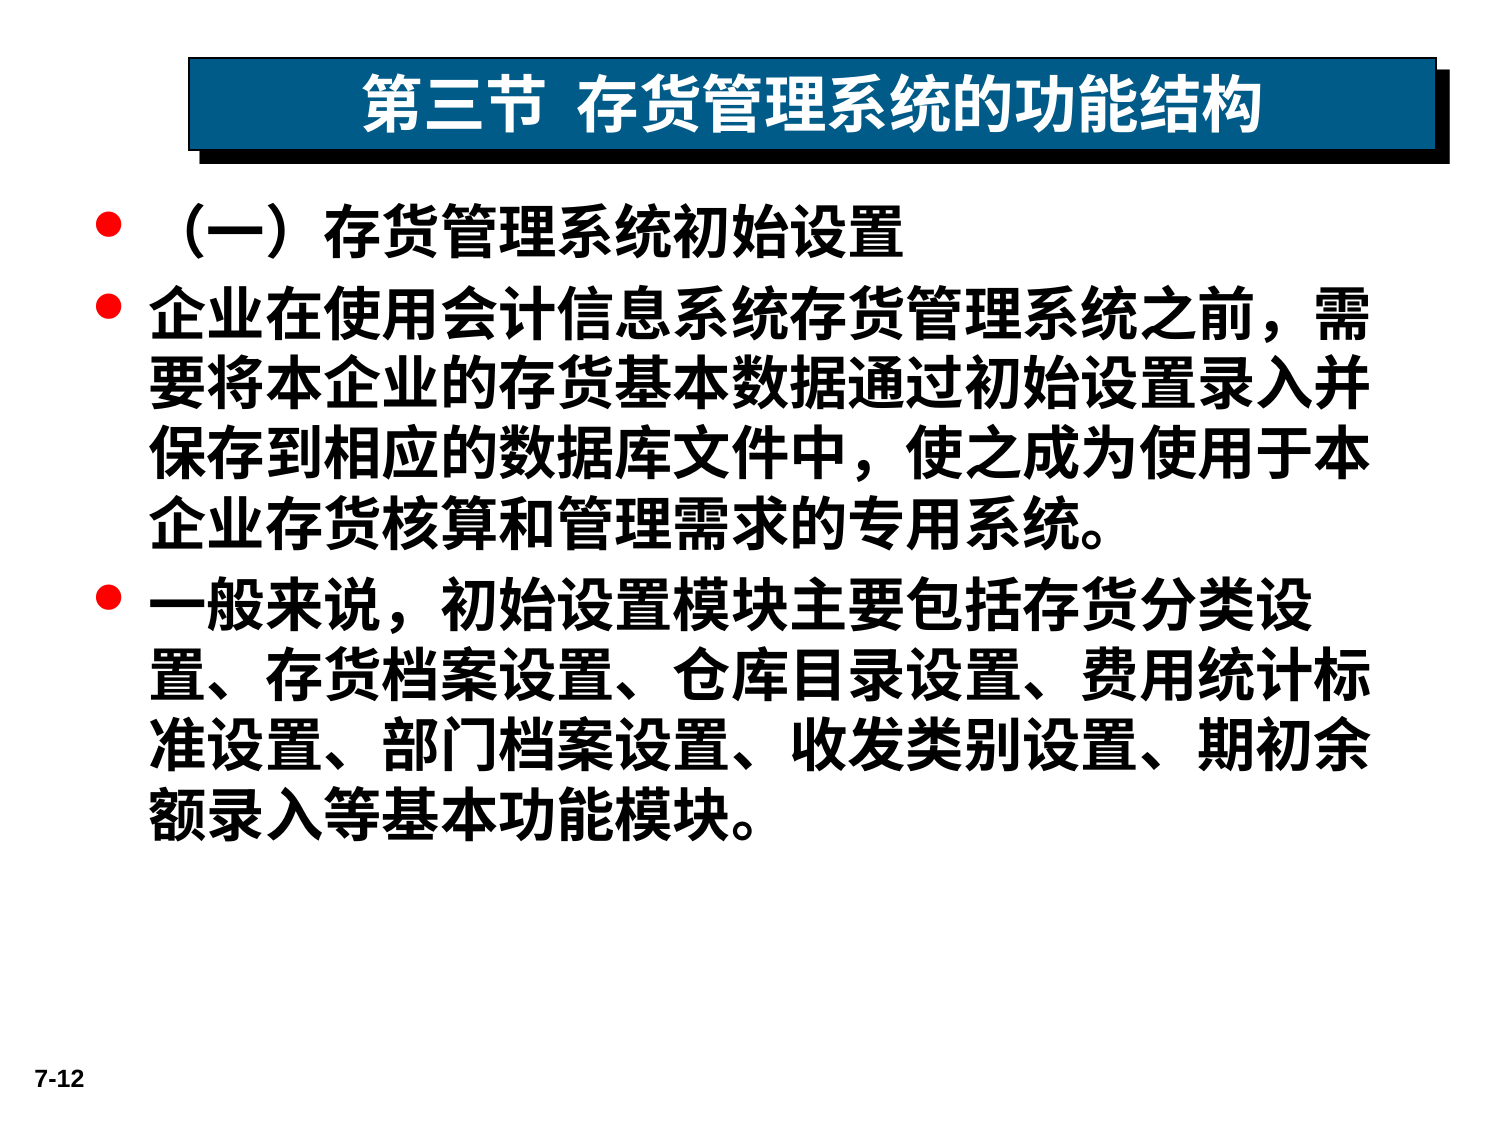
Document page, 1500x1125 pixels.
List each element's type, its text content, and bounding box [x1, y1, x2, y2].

title 第三节 存货管理系统的功能结构 [188, 57, 1437, 151]
list （一）存货管理系统初始设置 企业在使用会计信息系统存货管理系统之前，需要将本企业的存货基本数据通过初始设置录入并保存到相应的数据库文件中，使之成为使用于本企业存货核算和管理需求的专用系统。 一般来说，初始设置模块主要包括存货分类设置、存货档案设置、仓库目录设置、费用统计标准设置、部门档案设置、收发类别设置、期初余额录入等基本功能模块。 [62, 187, 1438, 976]
